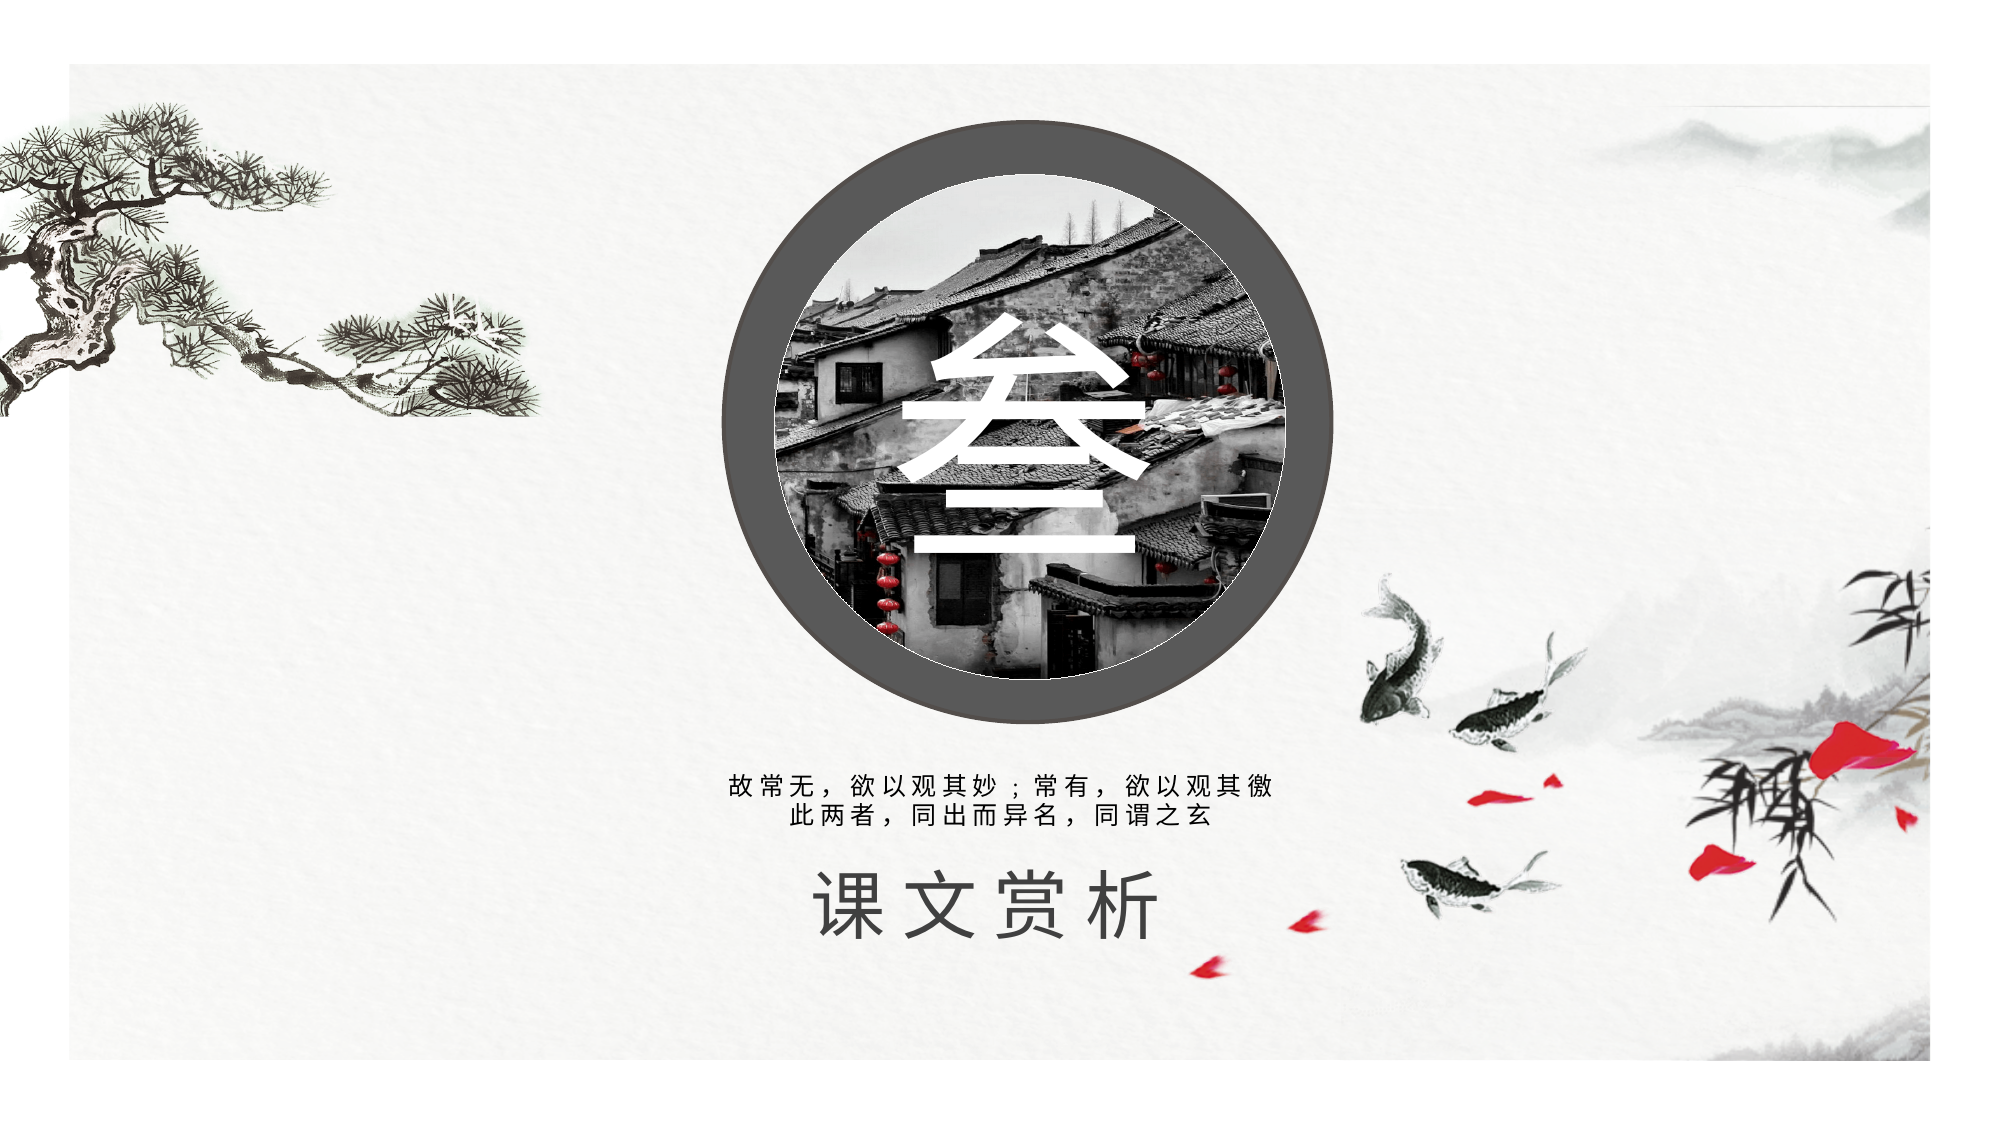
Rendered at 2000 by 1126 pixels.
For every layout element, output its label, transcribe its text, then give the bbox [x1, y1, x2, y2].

text_box 故 常 无 ， 欲 以 观 其 妙 ﹔ 常 有 ， 欲 以 观 其 徼 此 两 者 ， 同 出 而 异 名 ， 同 谓 之 玄 [465, 762, 1181, 868]
text_box [721, 262, 768, 582]
text_box [856, 120, 1200, 172]
text_box 课 文 赏 析 [795, 850, 1181, 956]
text_box [1291, 268, 1334, 570]
text_box [882, 688, 1173, 725]
picture [0, 0, 1931, 1061]
